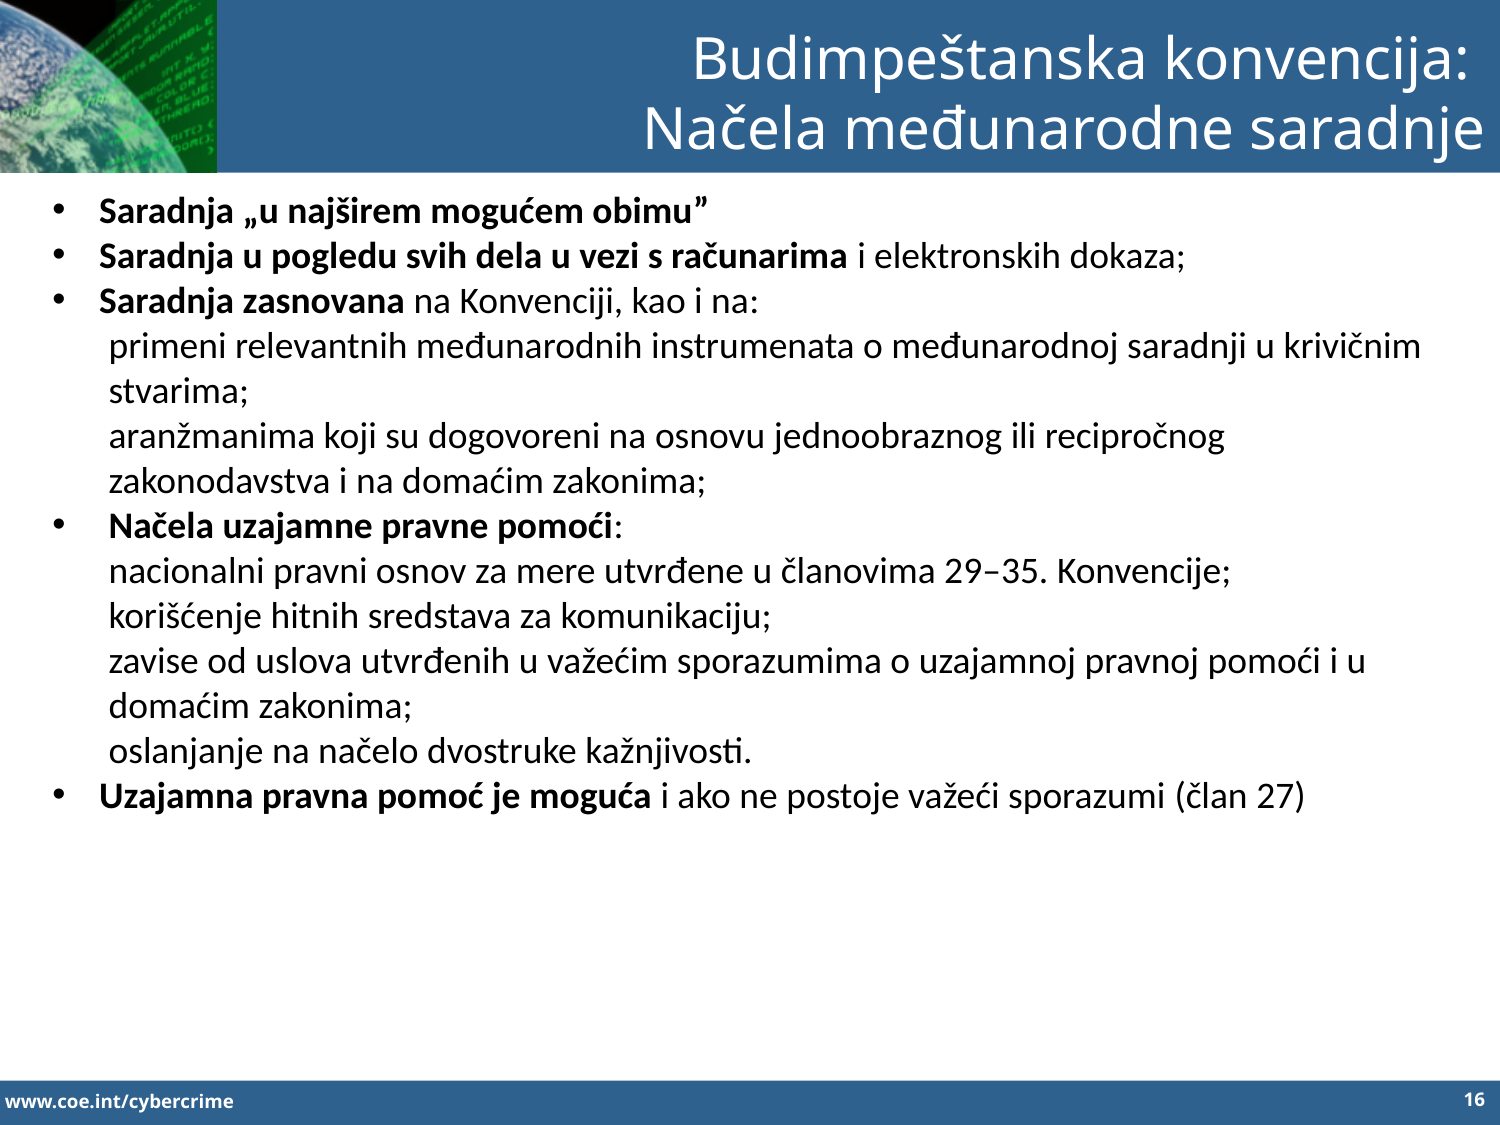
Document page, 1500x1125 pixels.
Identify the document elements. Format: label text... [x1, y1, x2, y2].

text_box Saradnja „u najširem mogućem obimu” Saradnja u pogledu svih dela u vezi s računarima i elektronskih dokaza; Saradnja zasnovana na Konvenciji, kao i na: primeni relevantnih međunarodnih instrumenata o međunarodnoj saradnji u krivičnim stvarima; aranžmanima koji su dogovoreni na osnovu jednoobraznog ili recipročnog zakonodavstva i na domaćim zakonima; Načela uzajamne pravne pomoći: nacionalni pravni osnov za mere utvrđene u članovima 29–35. Konvencije; korišćenje hitnih sredstava za komunikaciju; zavise od uslova utvrđenih u važećim sporazumima o uzajamnoj pravnoj pomoći i u domaćim zakonima; oslanjanje na načelo dvostruke kažnjivosti. Uzajamna pravna pomoć je moguća i ako ne postoje važeći sporazumi (član 27) [37, 178, 1463, 824]
text_box Budimpeštanska konvencija: Načela međunarodne saradnje [200, 14, 1500, 169]
slide_number 16 [1149, 1079, 1500, 1125]
picture [0, 1, 217, 173]
